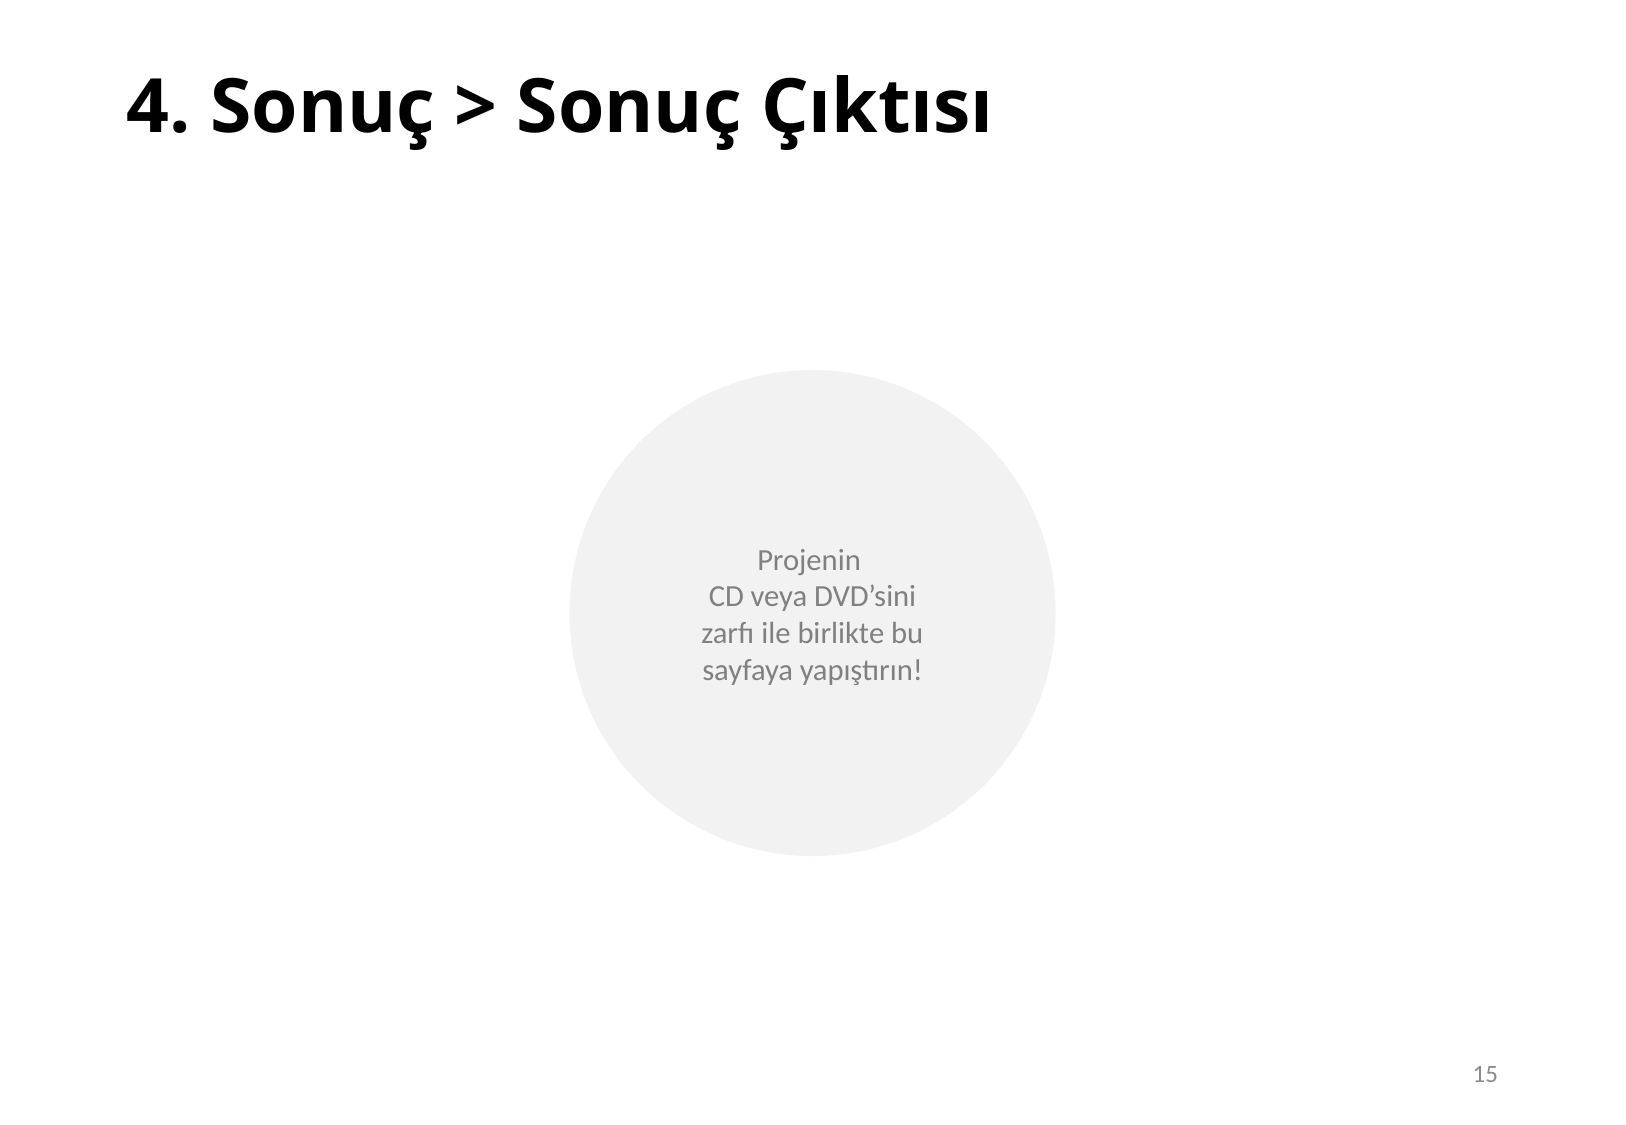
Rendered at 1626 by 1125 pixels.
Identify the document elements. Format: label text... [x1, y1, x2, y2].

title 4. Sonuç > Sonuç Çıktısı [111, 59, 1514, 183]
text_box Projenin CD veya DVD’sini zarfı ile birlikte bu sayfaya yapıştırın! [568, 368, 1057, 858]
slide_number 15 [1147, 1042, 1514, 1103]
